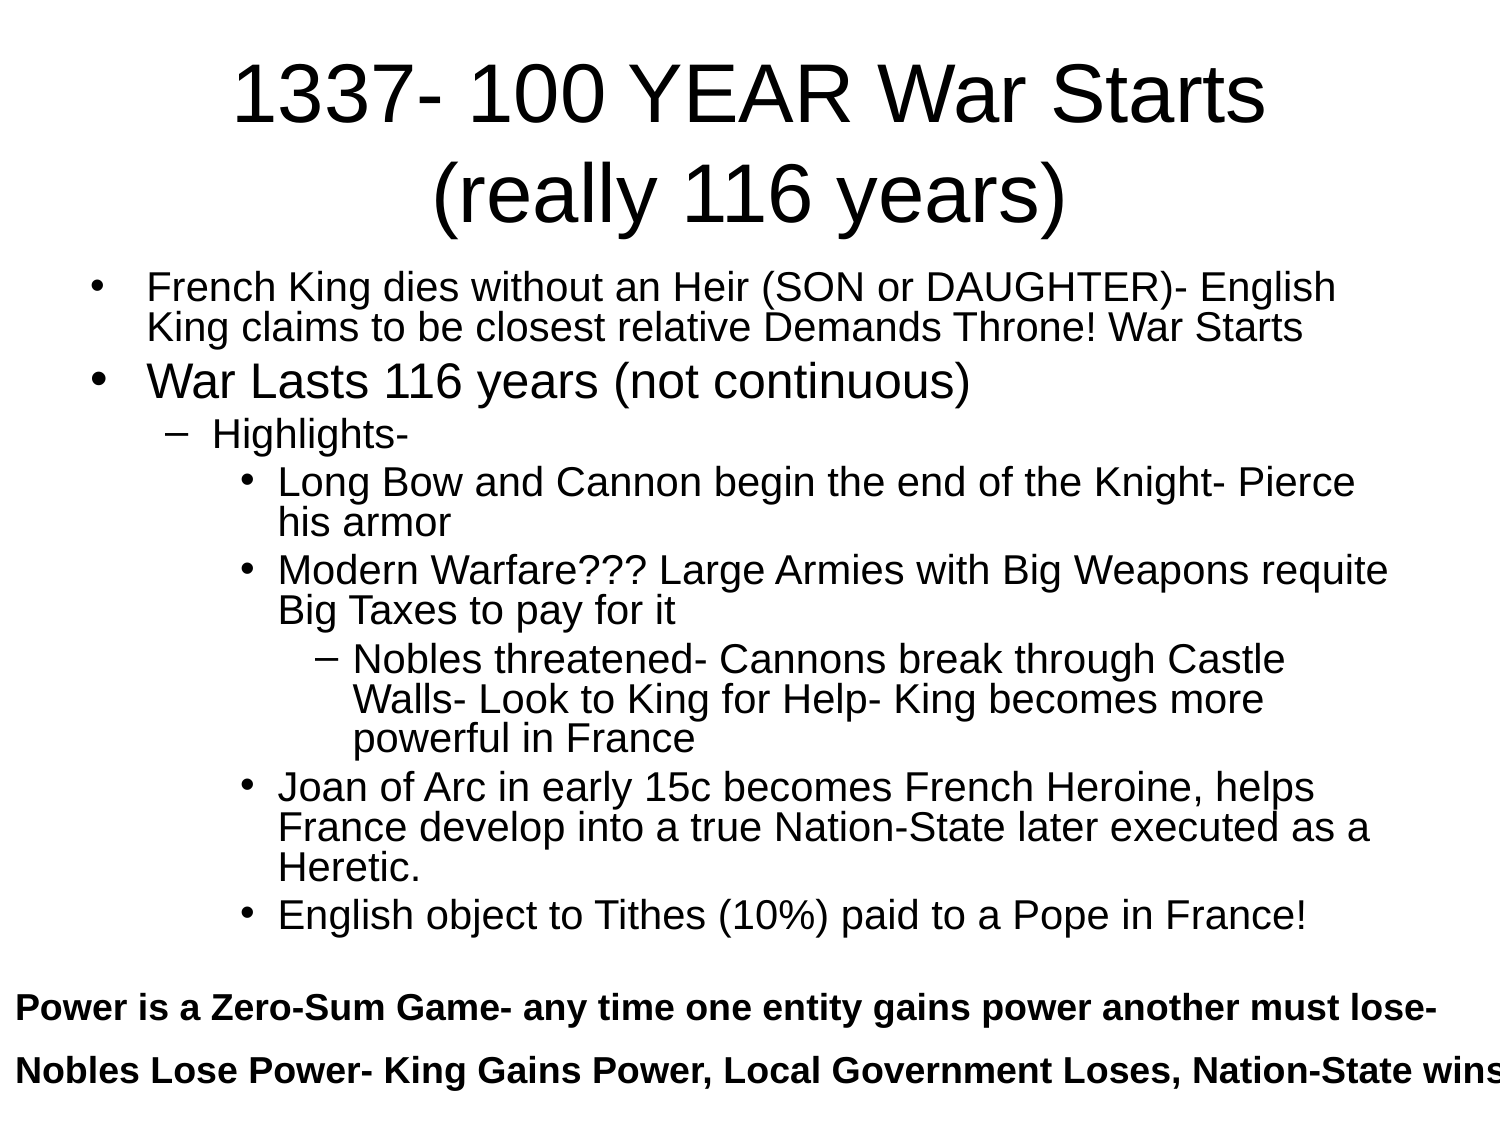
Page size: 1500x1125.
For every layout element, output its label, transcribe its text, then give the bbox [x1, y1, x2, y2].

list French King dies without an Heir (SON or DAUGHTER)- English King claims to be closest relative Demands Throne! War Starts War Lasts 116 years (not continuous) Highlights- Long Bow and Cannon begin the end of the Knight- Pierce his armor Modern Warfare??? Large Armies with Big Weapons requite Big Taxes to pay for it Nobles threatened- Cannons break through Castle Walls- Look to King for Help- King becomes more powerful in France Joan of Arc in early 15c becomes French Heroine, helps France develop into a true Nation-State later executed as a Heretic. English object to Tithes (10%) paid to a Pope in France! [75, 262, 1425, 975]
title 1337- 100 YEAR War Starts (really 116 years) [75, 45, 1425, 233]
text_box Power is a Zero-Sum Game- any time one entity gains power another must lose- Nobles Lose Power- King Gains Power, Local Government Loses, Nation-State wins [0, 975, 1500, 1103]
